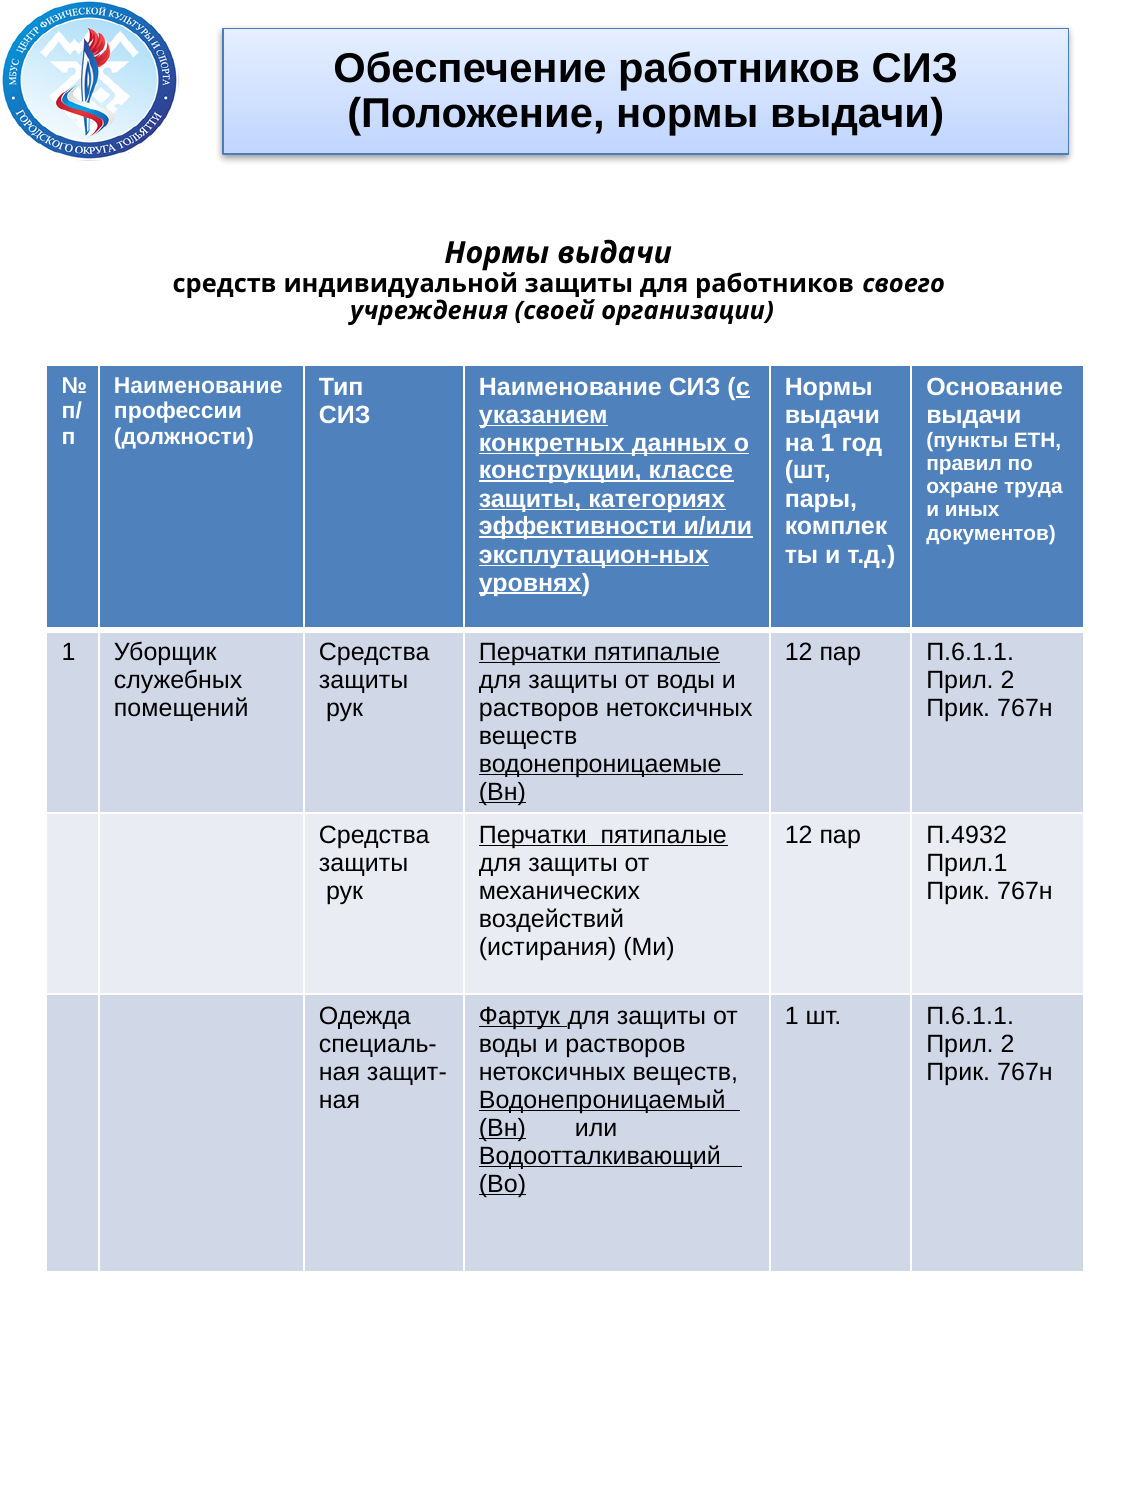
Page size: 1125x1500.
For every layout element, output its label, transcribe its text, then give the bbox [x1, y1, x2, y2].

table_cell [47, 995, 98, 1271]
table_cell [47, 814, 98, 993]
table_header Наименование профессии (должности) [100, 366, 303, 627]
table_cell 12 пар [771, 633, 910, 812]
table_cell Перчатки пятипалые для защиты от воды и растворов нетоксичных веществ водонепроницаемые (Вн) [465, 633, 769, 812]
table_cell 12 пар [771, 814, 910, 993]
subtitle Нормы выдачи средств индивидуальной защиты для работников своего учреждения (своей организации) [56, 200, 1069, 327]
table_cell П.4932 Прил.1 Прик. 767н [912, 814, 1083, 993]
table_cell Средства защиты рук [305, 814, 463, 993]
table_cell Средства защиты рук [305, 633, 463, 812]
title Обеспечение работников СИЗ (Положение, нормы выдачи) [222, 28, 1069, 155]
table_cell П.6.1.1. Прил. 2 Прик. 767н [912, 995, 1083, 1271]
table_cell [100, 995, 303, 1271]
table_cell Перчатки пятипалые для защиты от механических воздействий (истирания) (Ми) [465, 814, 769, 993]
table_cell П.6.1.1. Прил. 2 Прик. 767н [912, 633, 1083, 812]
table_cell [100, 814, 303, 993]
table_cell Уборщик служебных помещений [100, 633, 303, 812]
table_header Тип СИЗ [305, 366, 463, 627]
table_cell Одежда специаль-ная защит- ная [305, 995, 463, 1271]
table_header Основание выдачи (пункты ЕТН, правил по охране труда и иных документов) [912, 366, 1083, 627]
table_cell Фартук для защиты от воды и растворов нетоксичных веществ, Водонепроницаемый (Вн) или Водоотталкивающий (Во) [465, 995, 769, 1271]
table_cell 1 [47, 633, 98, 812]
table_header Нормы выдачи на 1 год (шт, пары, комплекты и т.д.) [771, 366, 910, 627]
picture [0, 0, 179, 161]
table_cell 1 шт. [771, 995, 910, 1271]
table_header Наименование СИЗ (с указанием конкретных данных о конструкции, классе защиты, категориях эффективности и/или эксплутацион-ных уровнях) [465, 366, 769, 627]
table_header № п/ п [47, 366, 98, 627]
